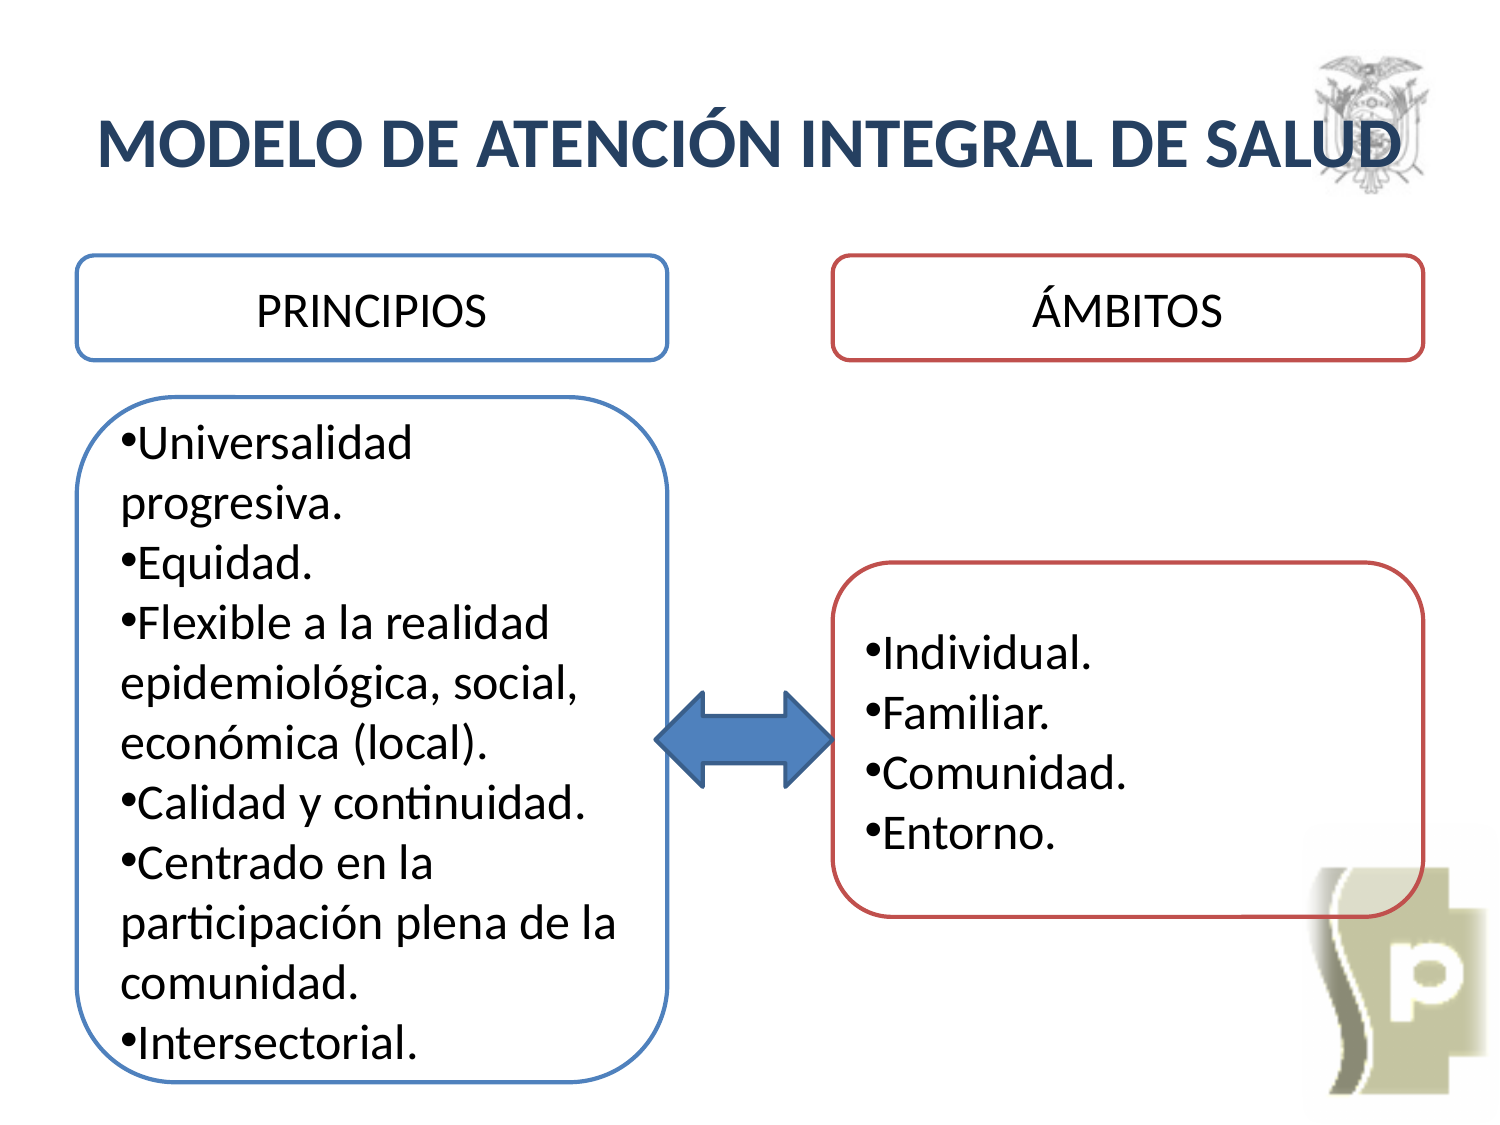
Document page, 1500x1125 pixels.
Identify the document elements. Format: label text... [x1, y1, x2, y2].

text_box PRINCIPIOS [74, 253, 670, 363]
picture [1300, 821, 1500, 1125]
text_box [653, 690, 835, 789]
picture [1312, 49, 1437, 200]
text_box Individual. Familiar. Comunidad. Entorno. [830, 560, 1426, 919]
title MODELO DE ATENCIÓN INTEGRAL DE SALUD [75, 45, 1425, 233]
text_box Universalidad progresiva. Equidad. Flexible a la realidad epidemiológica, social, económica (local). Calidad y continuidad. Centrado en la participación plena de la comunidad. Intersectorial. [74, 394, 670, 1085]
text_box ÁMBITOS [830, 253, 1426, 363]
